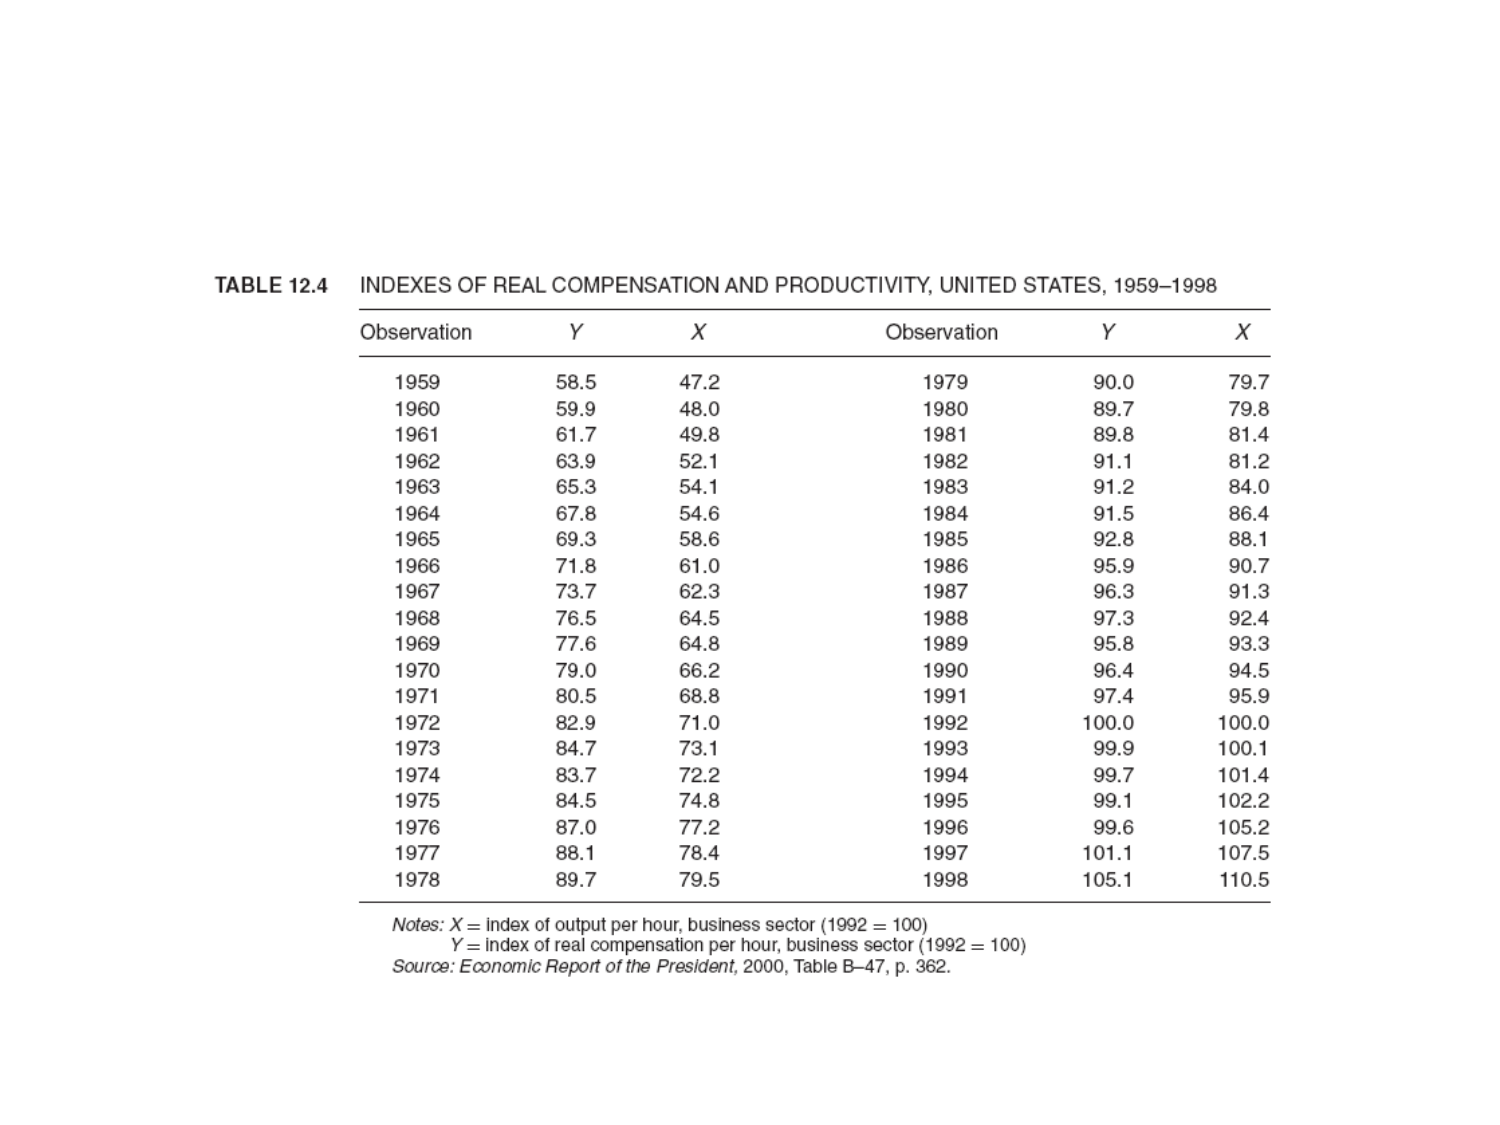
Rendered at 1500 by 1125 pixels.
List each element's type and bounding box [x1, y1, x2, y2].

list [200, 262, 1299, 1006]
